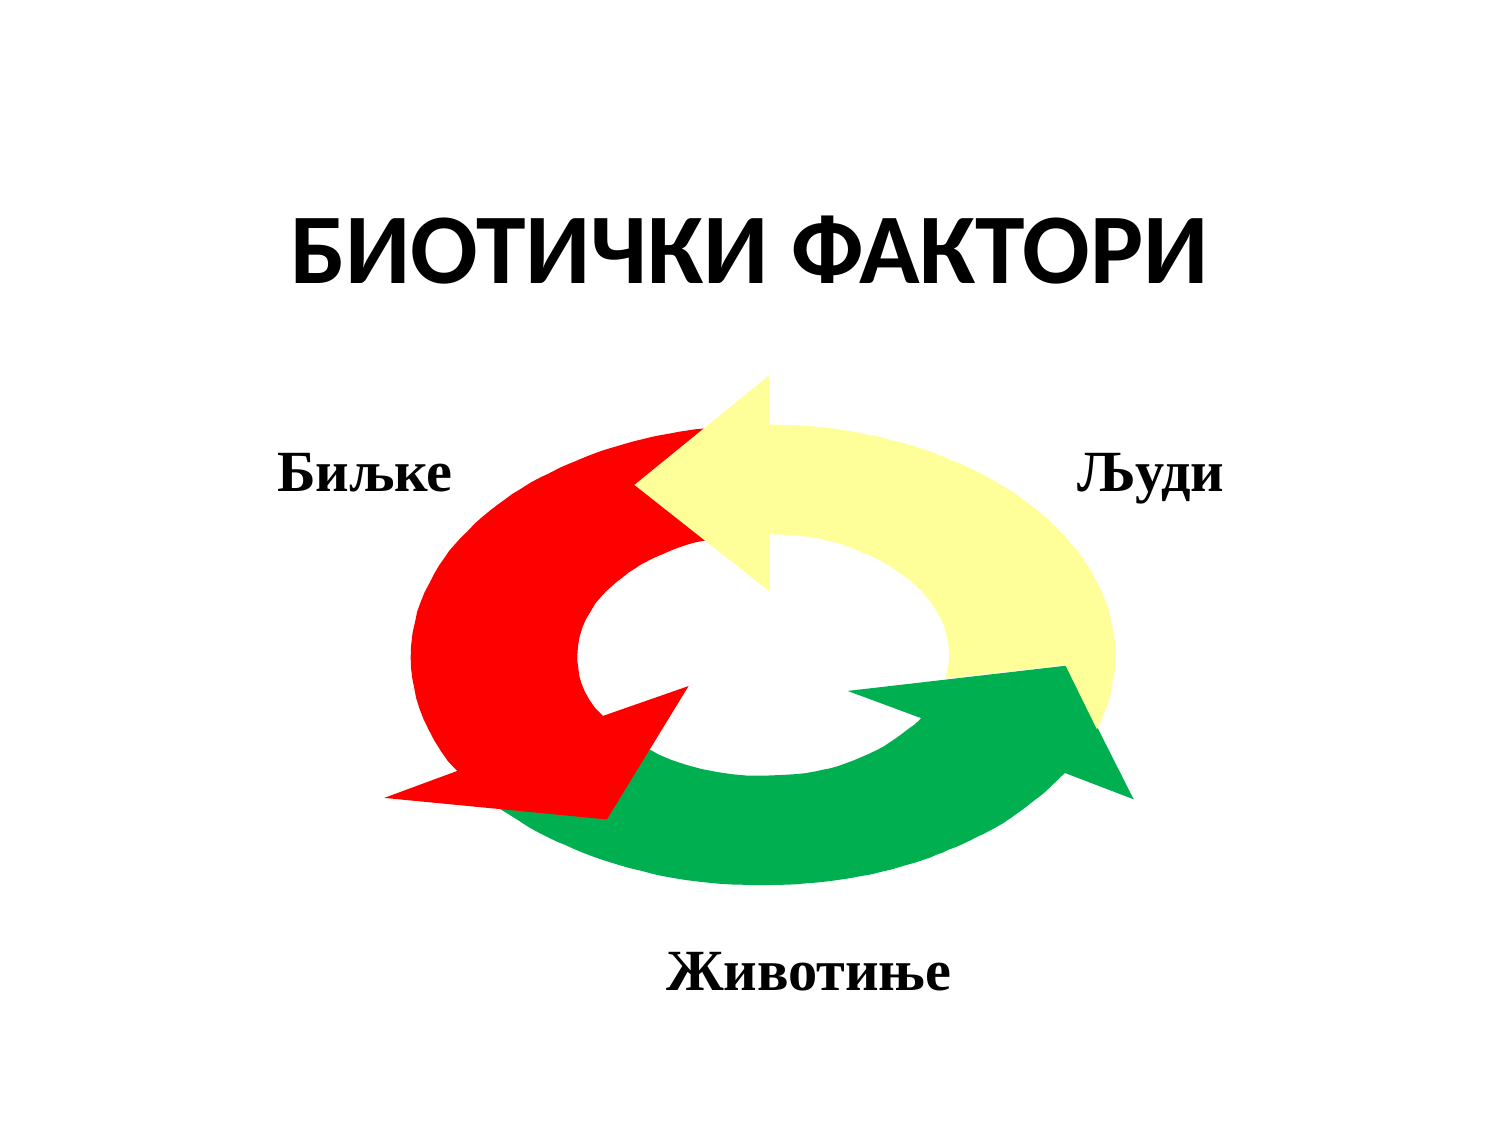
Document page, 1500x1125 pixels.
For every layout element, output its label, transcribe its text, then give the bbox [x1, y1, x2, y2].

text_box [175, 437, 378, 513]
text_box Животиње [651, 924, 977, 1010]
text_box Биљке [262, 425, 378, 511]
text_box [383, 374, 1134, 886]
title БИОТИЧКИ ФАКТОРИ [112, 149, 1388, 338]
text_box Људи [1139, 425, 1328, 511]
